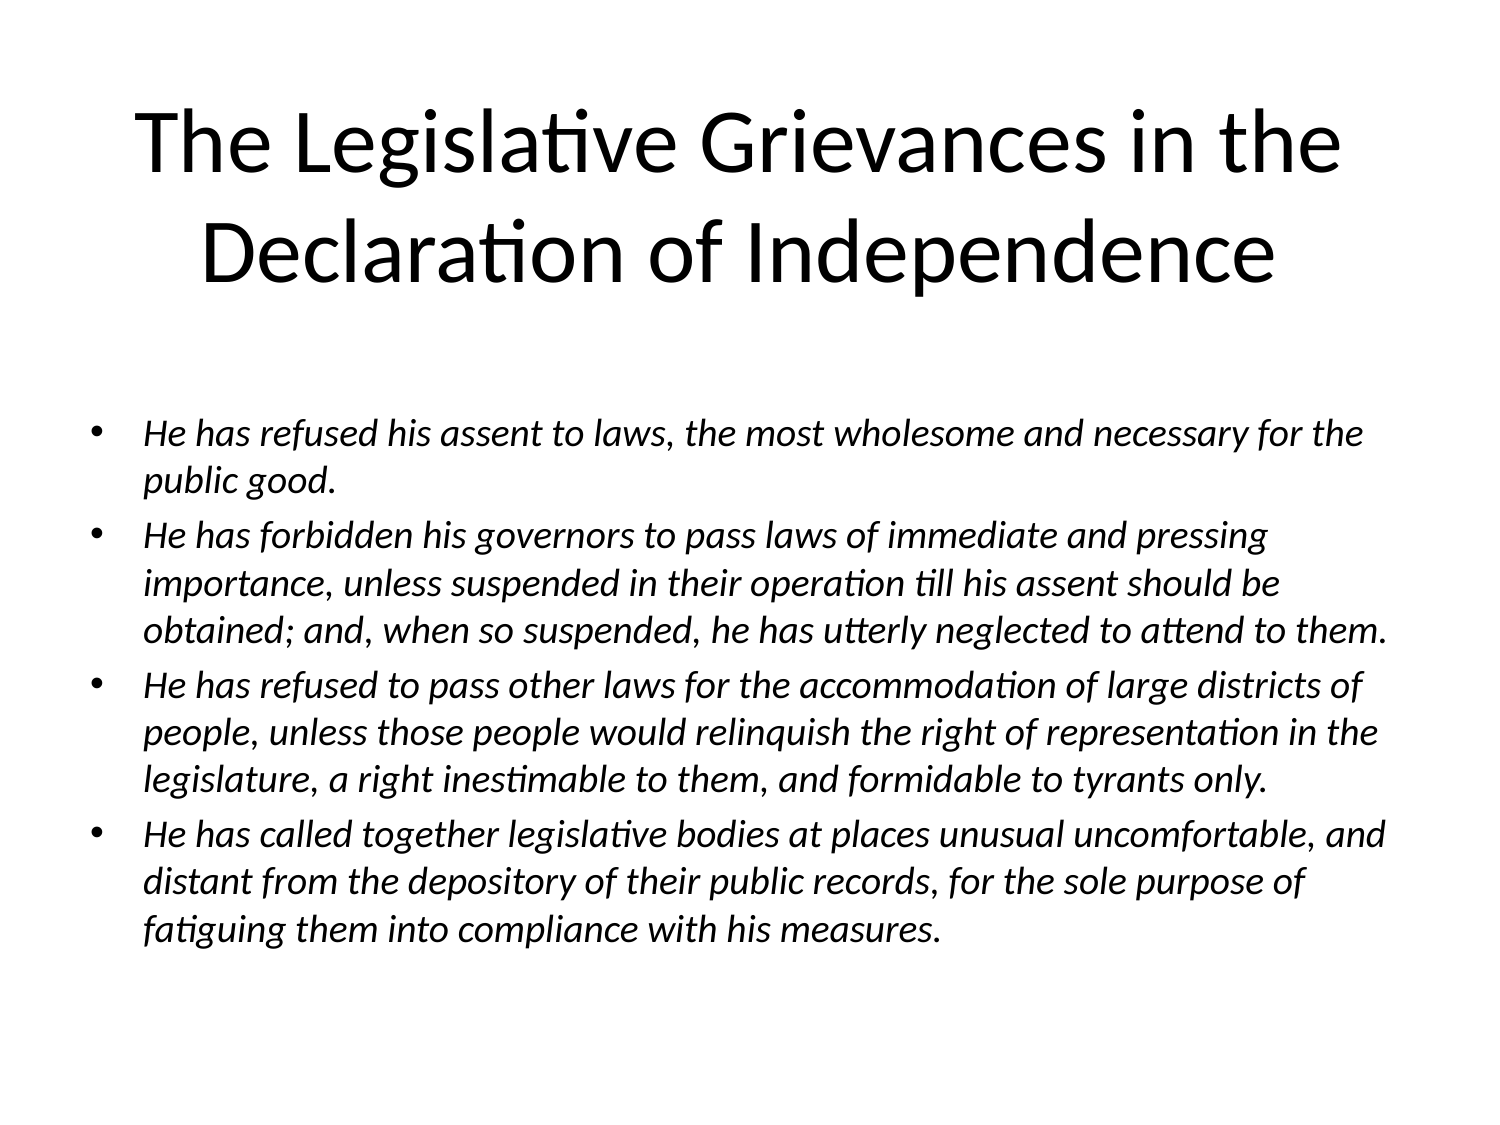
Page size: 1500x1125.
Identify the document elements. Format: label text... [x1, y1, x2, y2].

title The Legislative Grievances in the Declaration of Independence [74, 44, 1426, 338]
list He has refused his assent to laws, the most wholesome and necessary for the public good. He has forbidden his governors to pass laws of immediate and pressing importance, unless suspended in their operation till his assent should be obtained; and, when so suspended, he has utterly neglected to attend to them. He has refused to pass other laws for the accommodation of large districts of people, unless those people would relinquish the right of representation in the legislature, a right inestimable to them, and formidable to tyrants only. He has called together legislative bodies at places unusual uncomfortable, and distant from the depository of their public records, for the sole purpose of fatiguing them into compliance with his measures. [74, 399, 1426, 1006]
